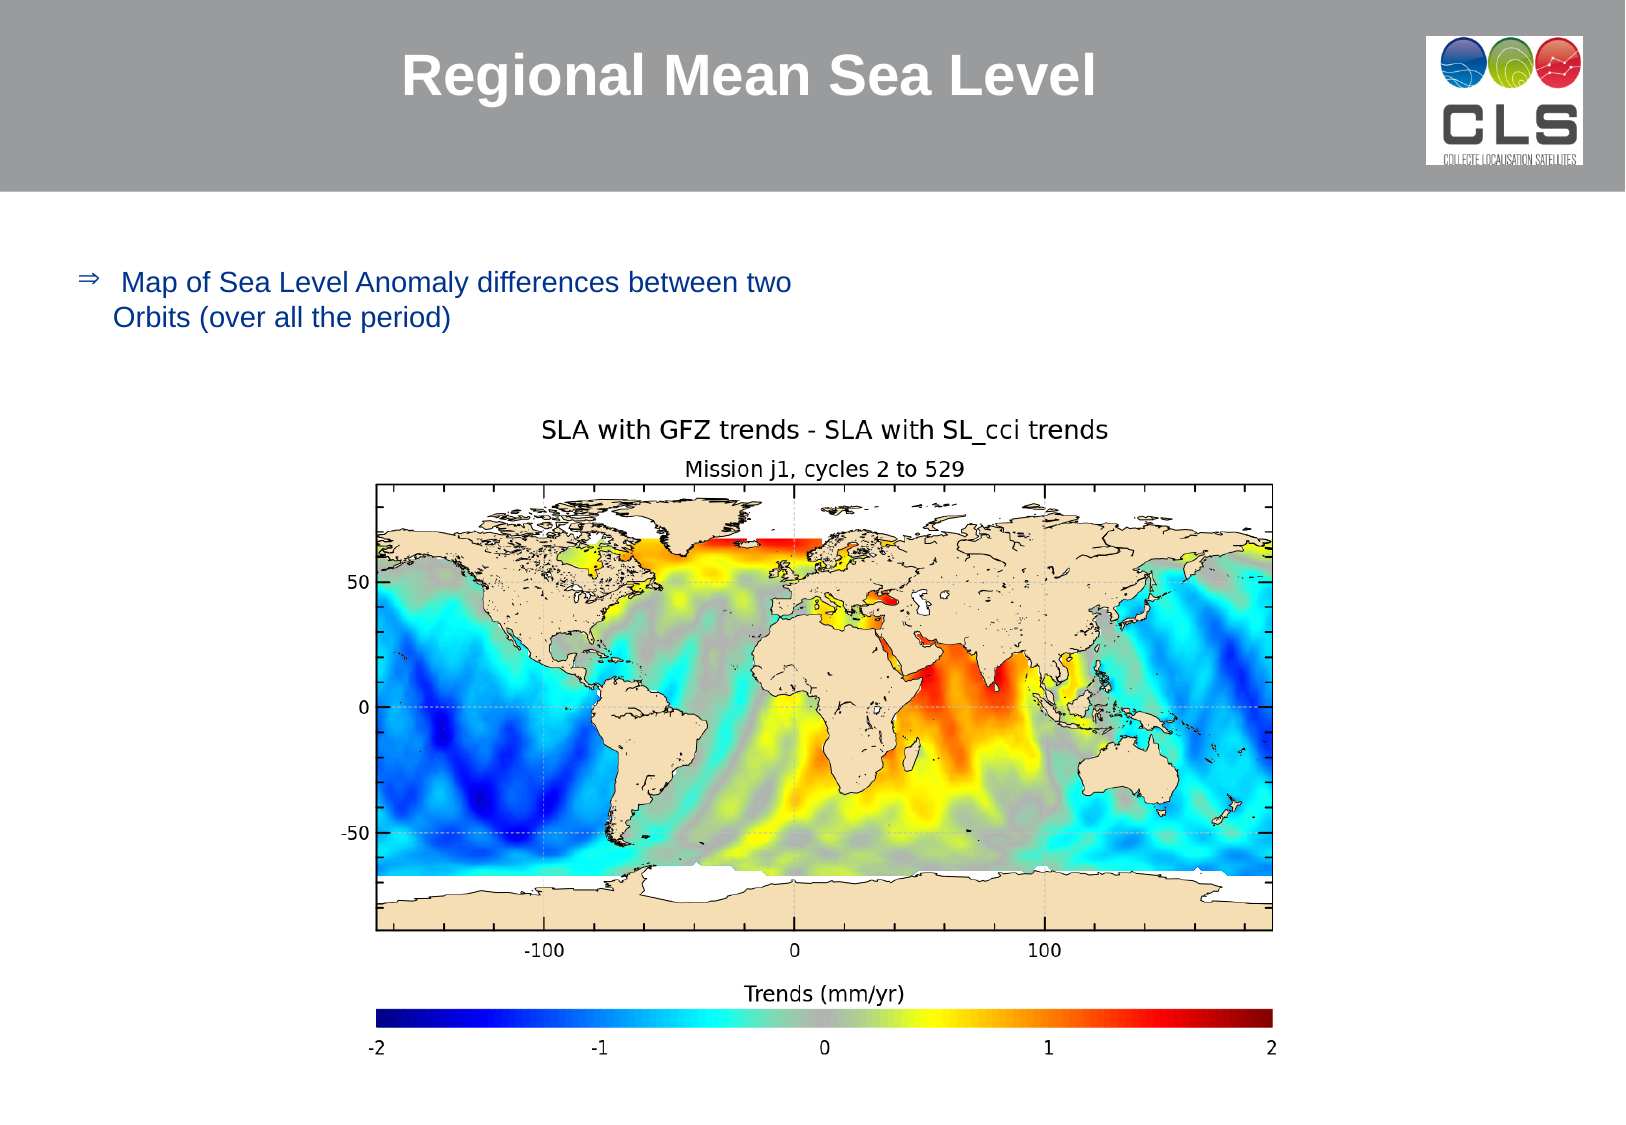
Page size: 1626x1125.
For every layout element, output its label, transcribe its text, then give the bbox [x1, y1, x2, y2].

text_box Map of Sea Level Anomaly differences between two Orbits (over all the period) [62, 220, 841, 376]
picture [1426, 36, 1583, 165]
text_box Regional Mean Sea Level [386, 40, 1162, 119]
picture [265, 387, 1325, 1092]
